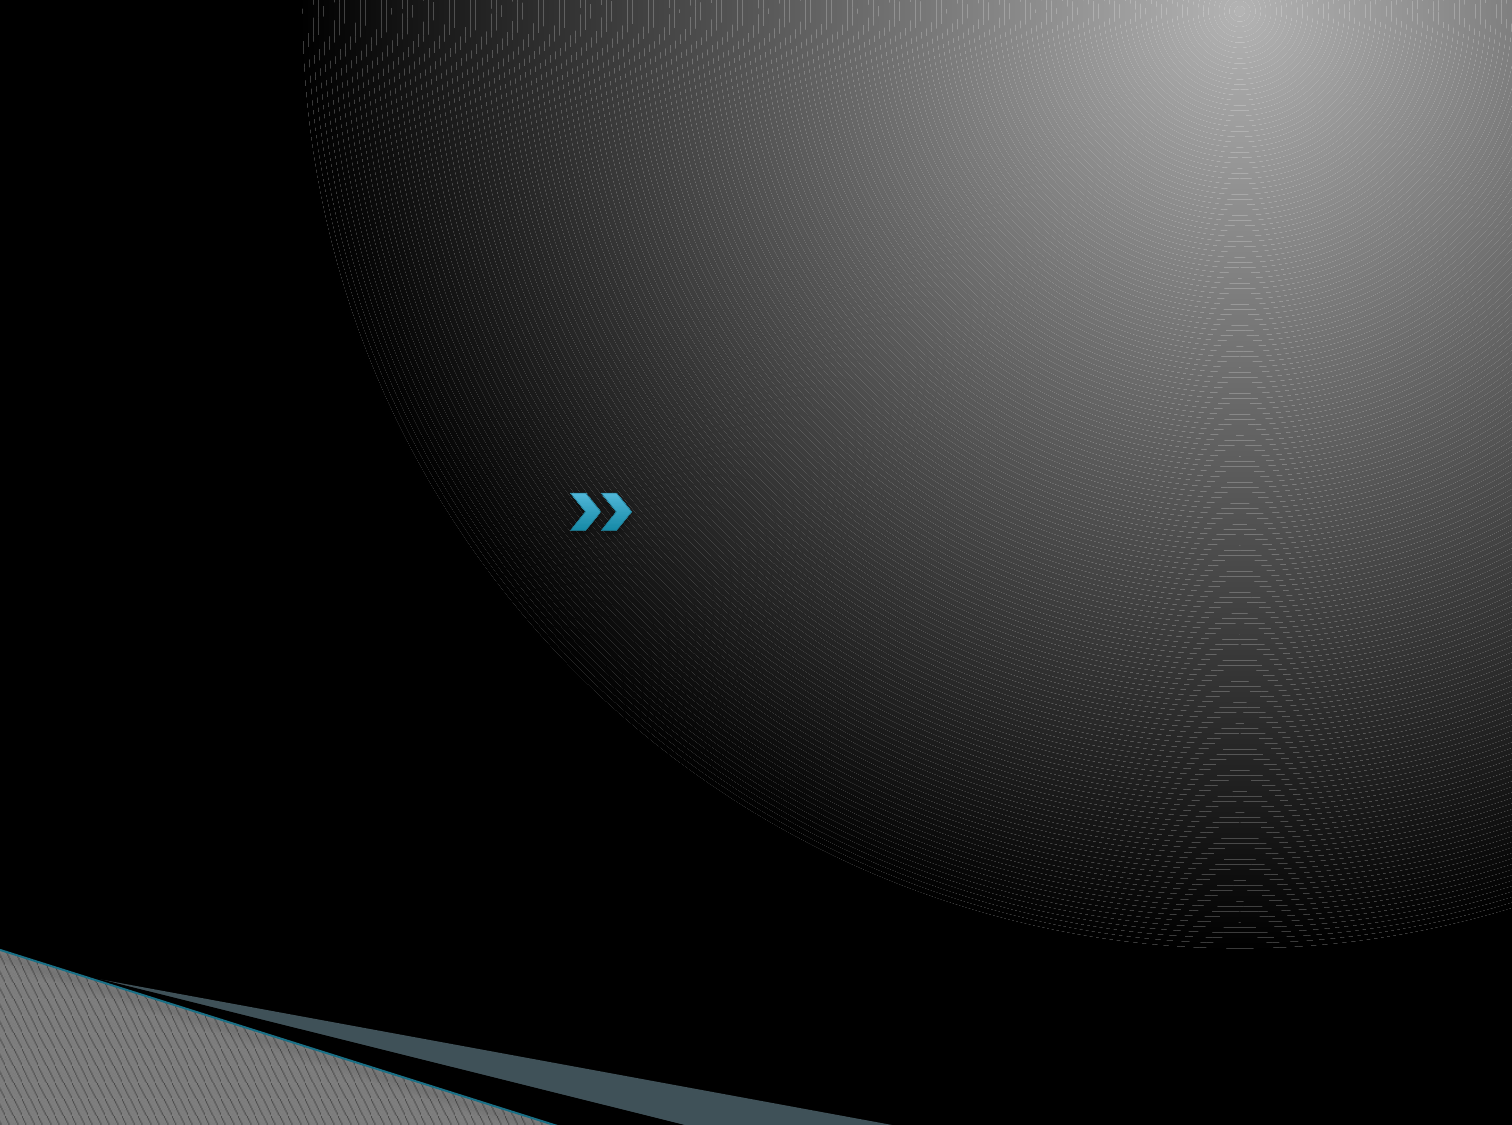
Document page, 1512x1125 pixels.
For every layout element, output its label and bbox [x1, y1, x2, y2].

picture [0, 952, 547, 1125]
